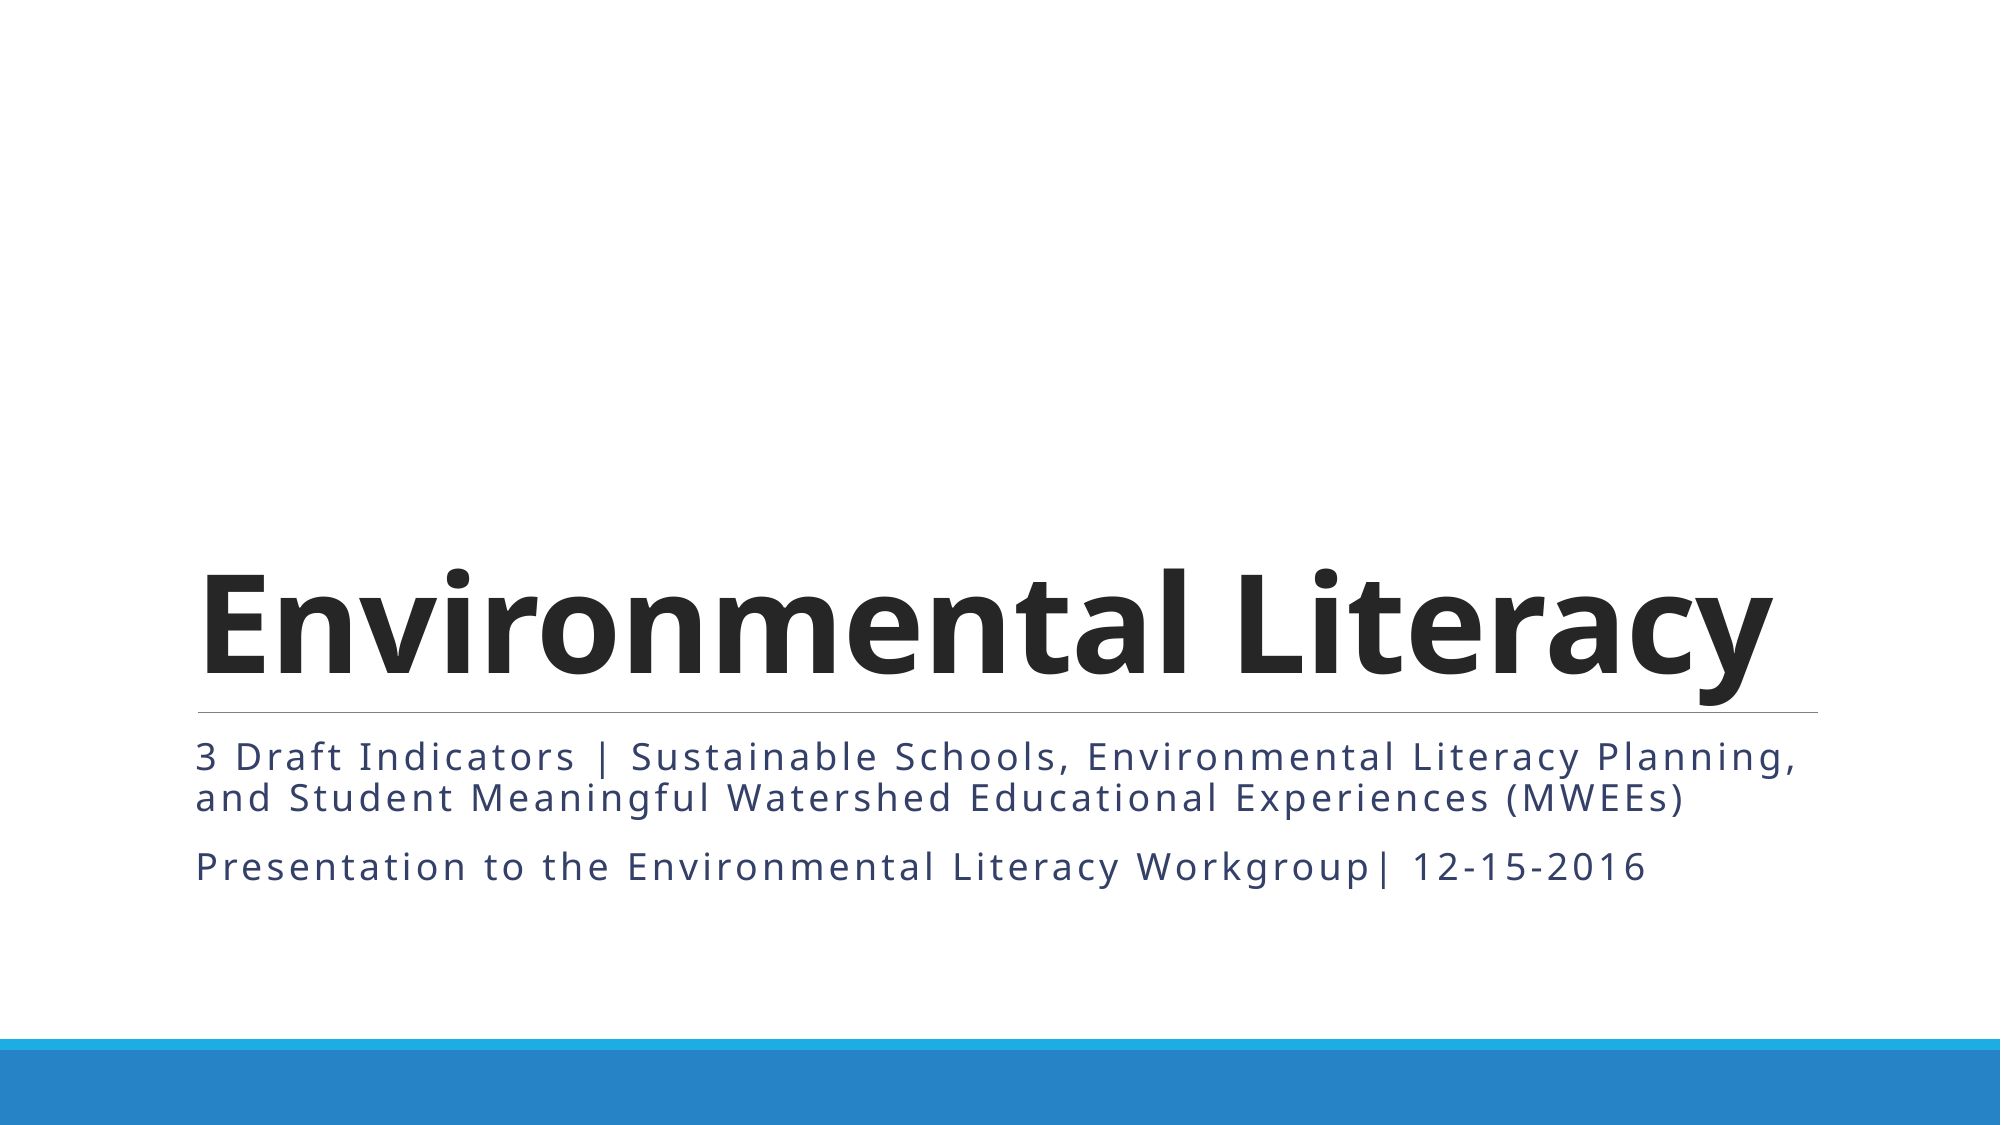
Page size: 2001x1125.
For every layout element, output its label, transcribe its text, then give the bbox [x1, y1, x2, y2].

subtitle 3 Draft Indicators | Sustainable Schools, Environmental Literacy Planning, and Student Meaningful Watershed Educational Experiences (MWEEs) Presentation to the Environmental Literacy Workgroup| 12-15-2016 [180, 730, 1831, 919]
title Environmental Literacy [180, 124, 1830, 710]
